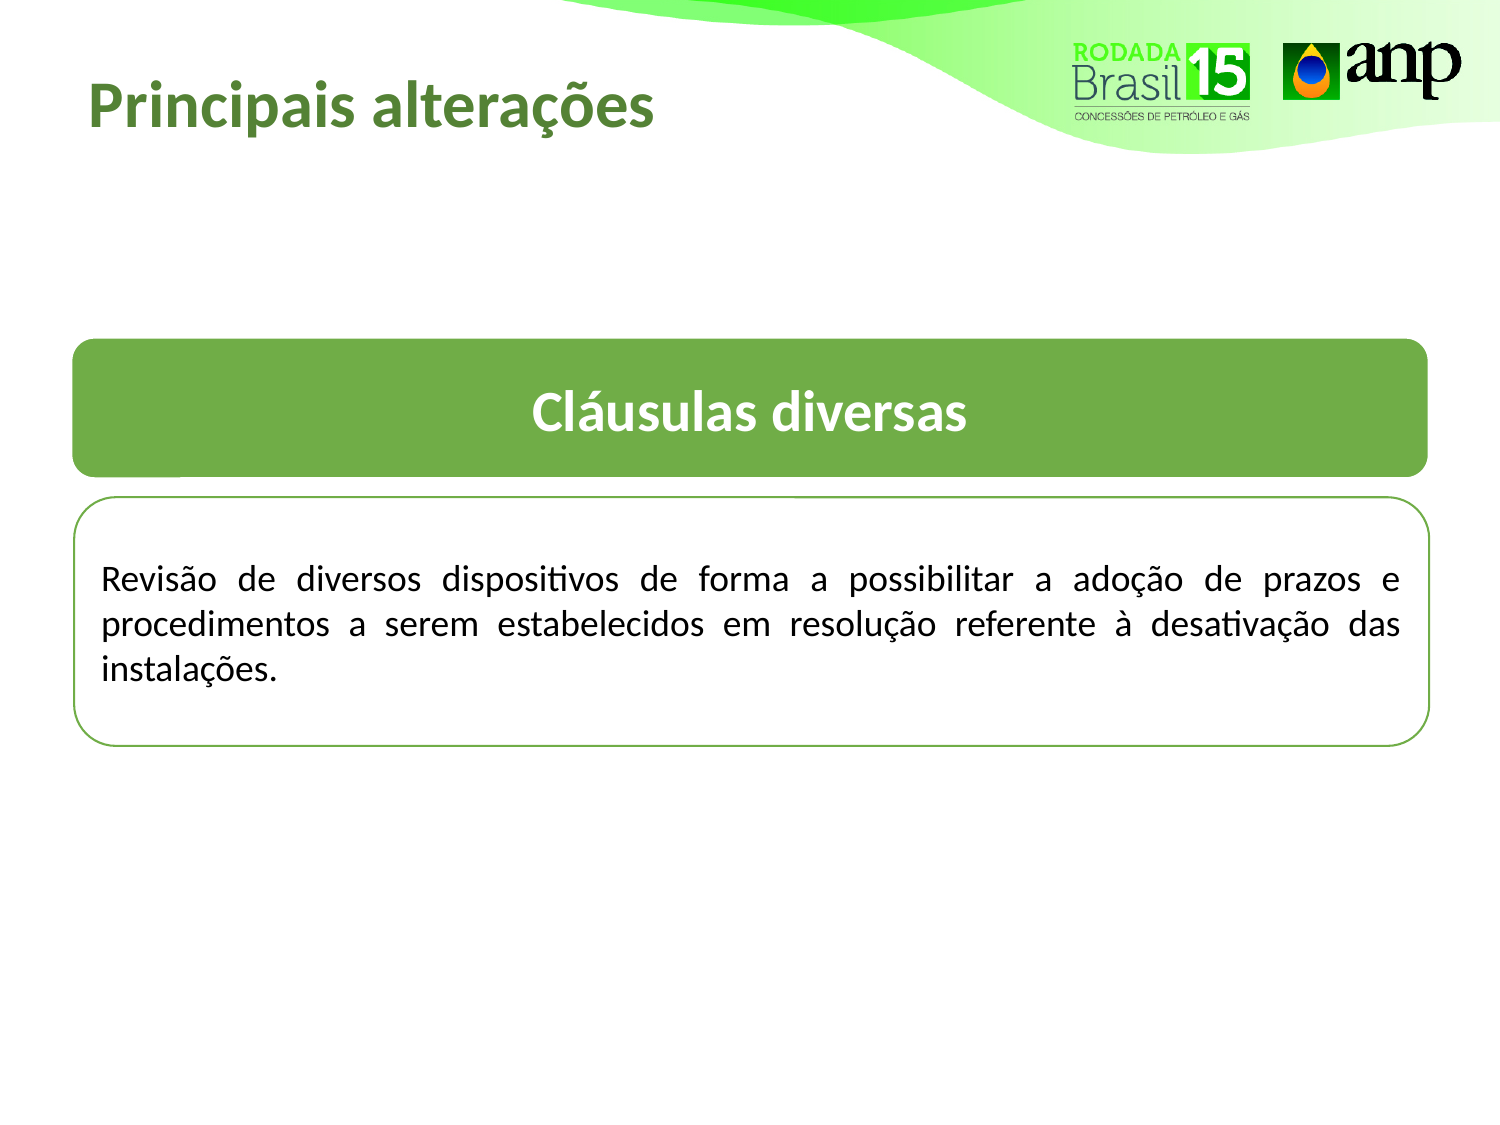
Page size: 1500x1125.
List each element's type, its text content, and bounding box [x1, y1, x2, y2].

title Principais alterações [74, 62, 738, 240]
picture [236, 0, 1500, 954]
text_box Revisão de diversos dispositivos de forma a possibilitar a adoção de prazos e procedimentos a serem estabelecidos em resolução referente à desativação das instalações. [73, 496, 1431, 747]
text_box Cláusulas diversas [69, 335, 1431, 481]
